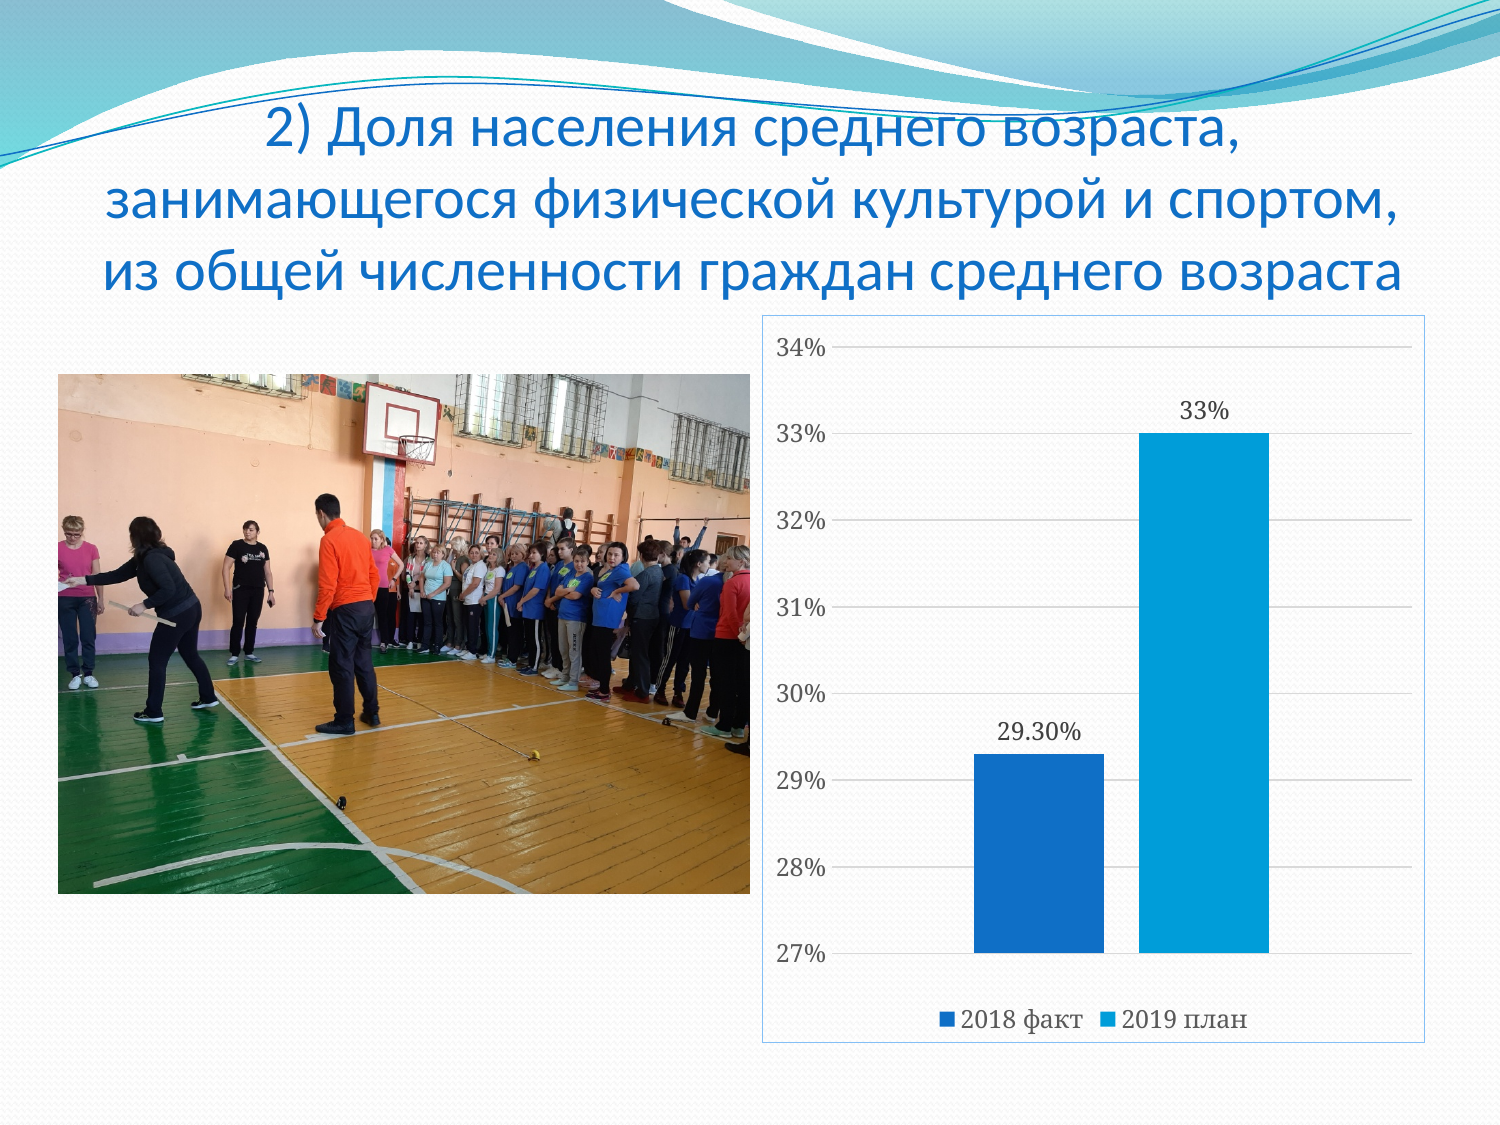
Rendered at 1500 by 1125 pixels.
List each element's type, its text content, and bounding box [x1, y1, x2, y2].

picture [58, 374, 751, 894]
chart [762, 314, 1426, 1043]
title 2) Доля населения среднего возраста, занимающегося физической культурой и спортом, из общей численности граждан среднего возраста [82, 46, 1425, 303]
